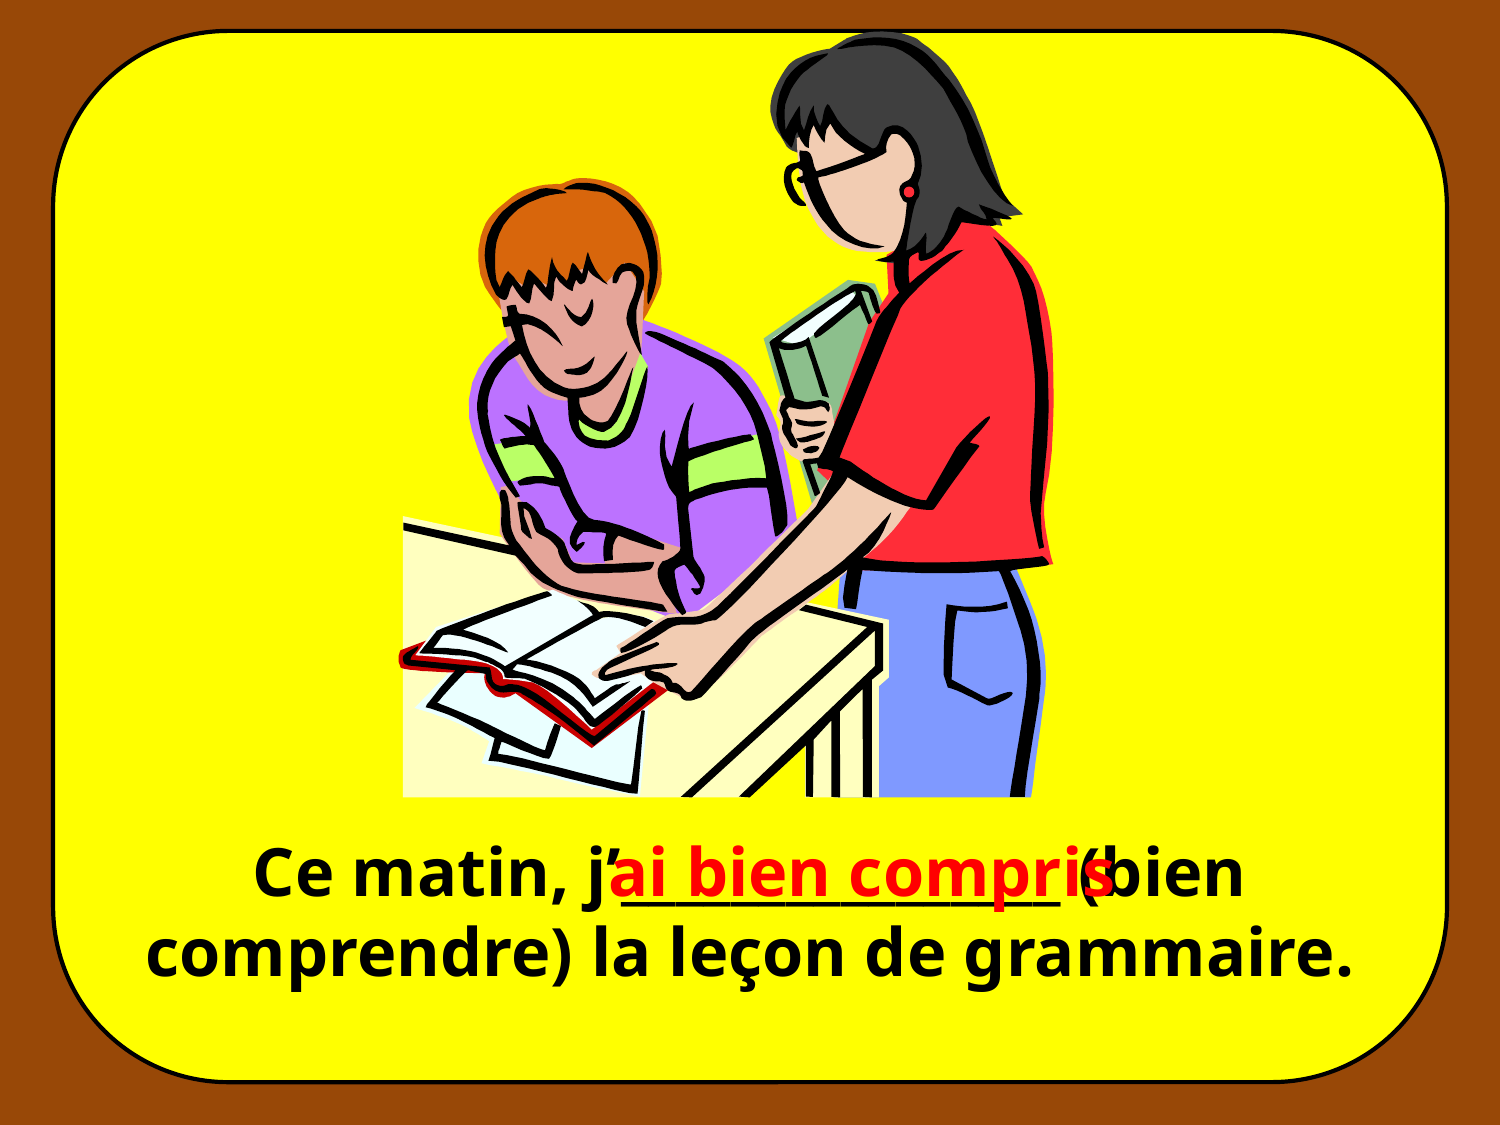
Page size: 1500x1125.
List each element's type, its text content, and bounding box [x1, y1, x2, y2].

text_box [75, 997, 1425, 1085]
text_box [50, 28, 1450, 822]
picture [395, 30, 1058, 798]
text_box Ce matin, j’________________ (bien comprendre) la leçon de grammaire. [41, 822, 1459, 997]
text_box ai bien compris [537, 822, 1188, 917]
